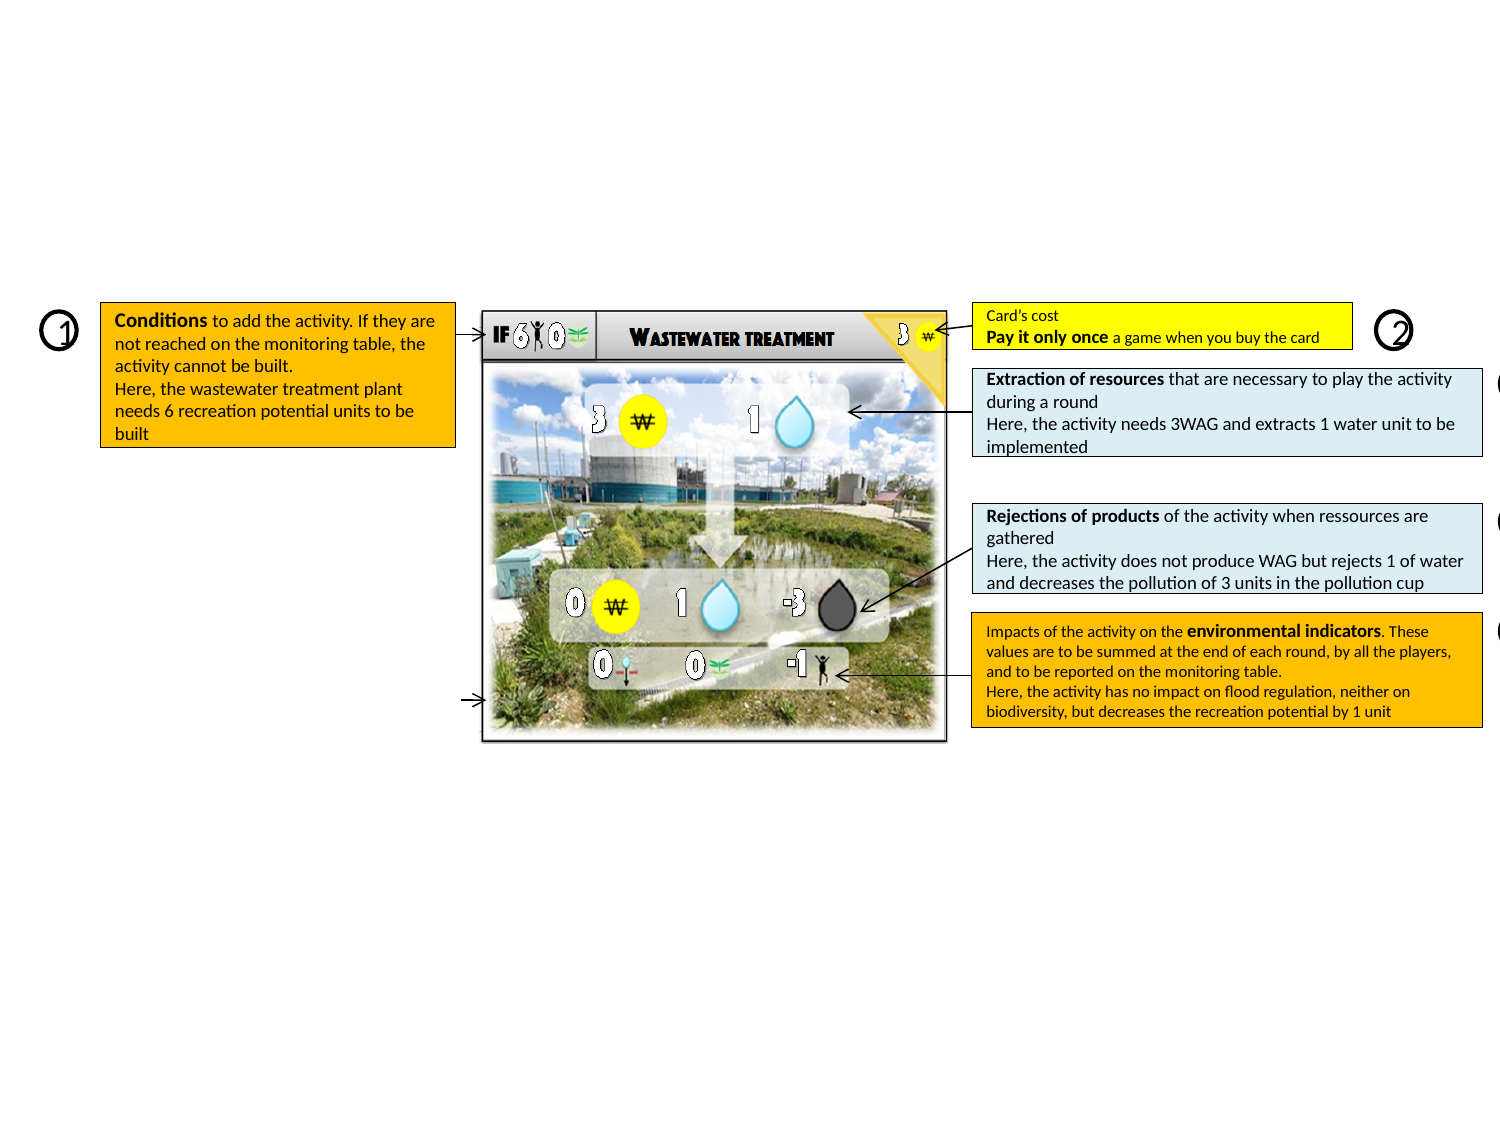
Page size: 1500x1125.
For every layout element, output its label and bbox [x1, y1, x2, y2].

text_box [41, 302, 1500, 744]
